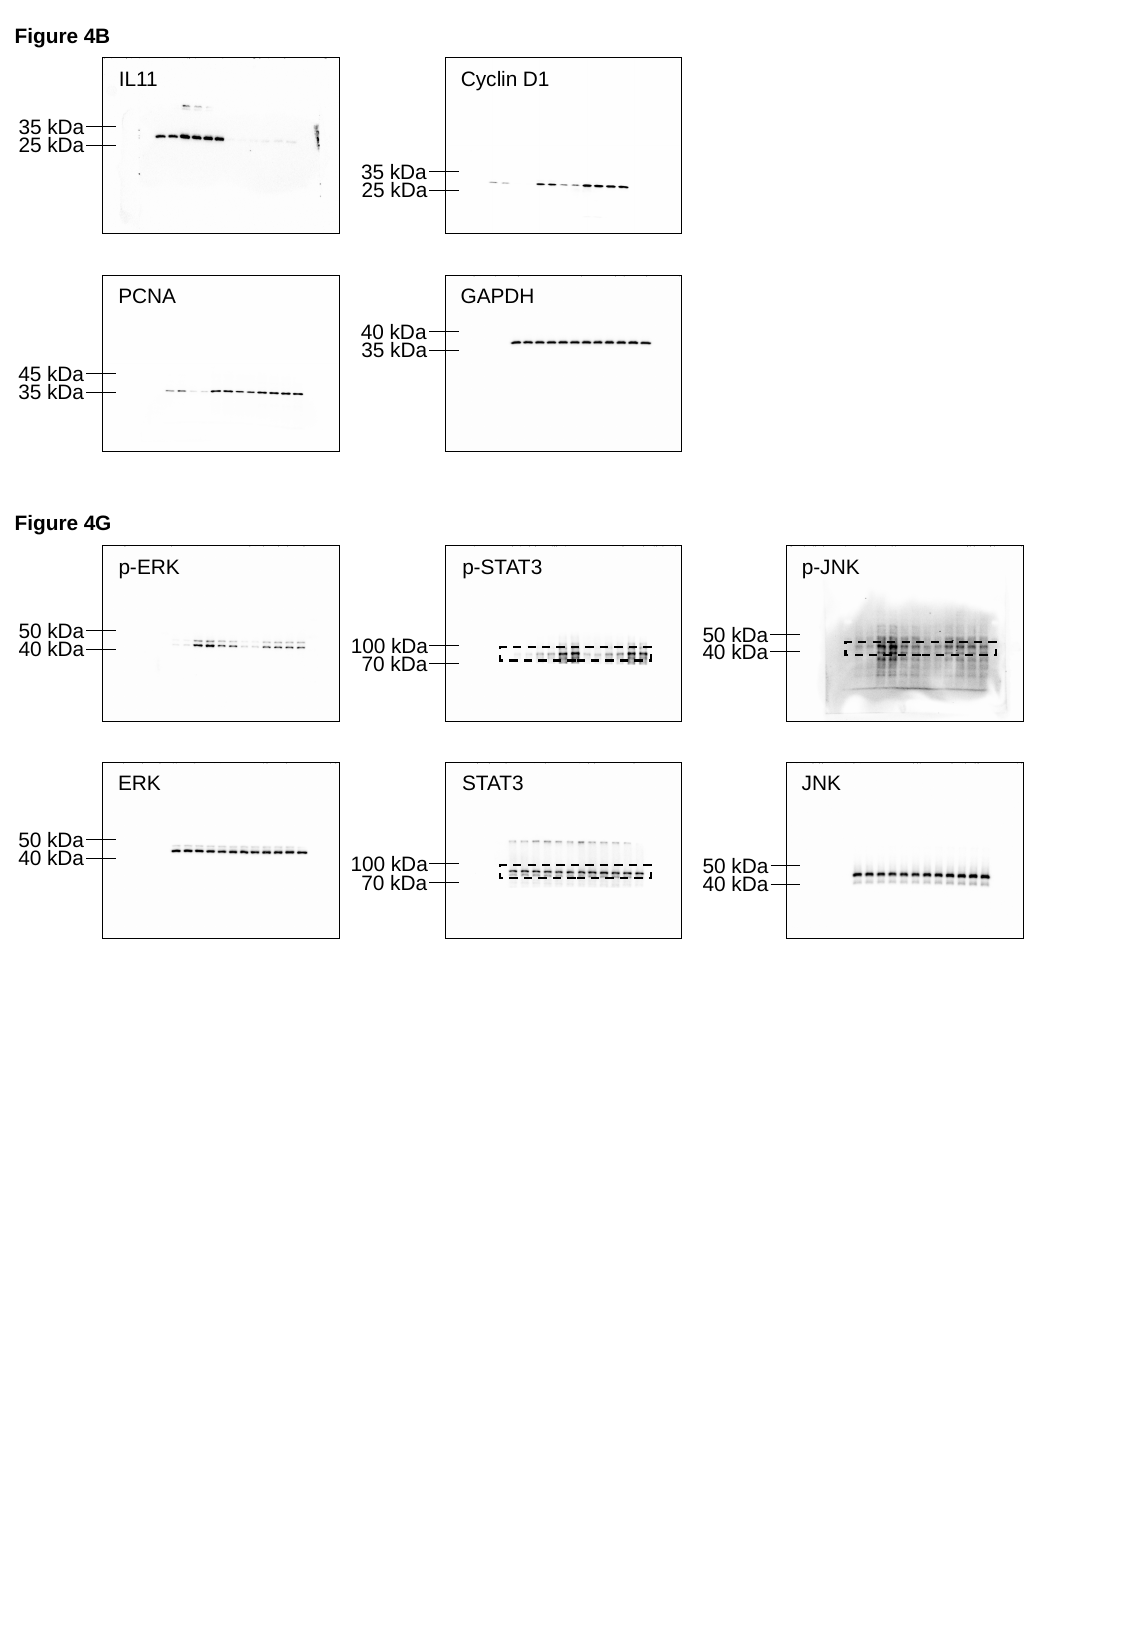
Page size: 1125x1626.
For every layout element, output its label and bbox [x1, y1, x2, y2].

text_box [0, 14, 682, 452]
text_box [0, 501, 1024, 939]
